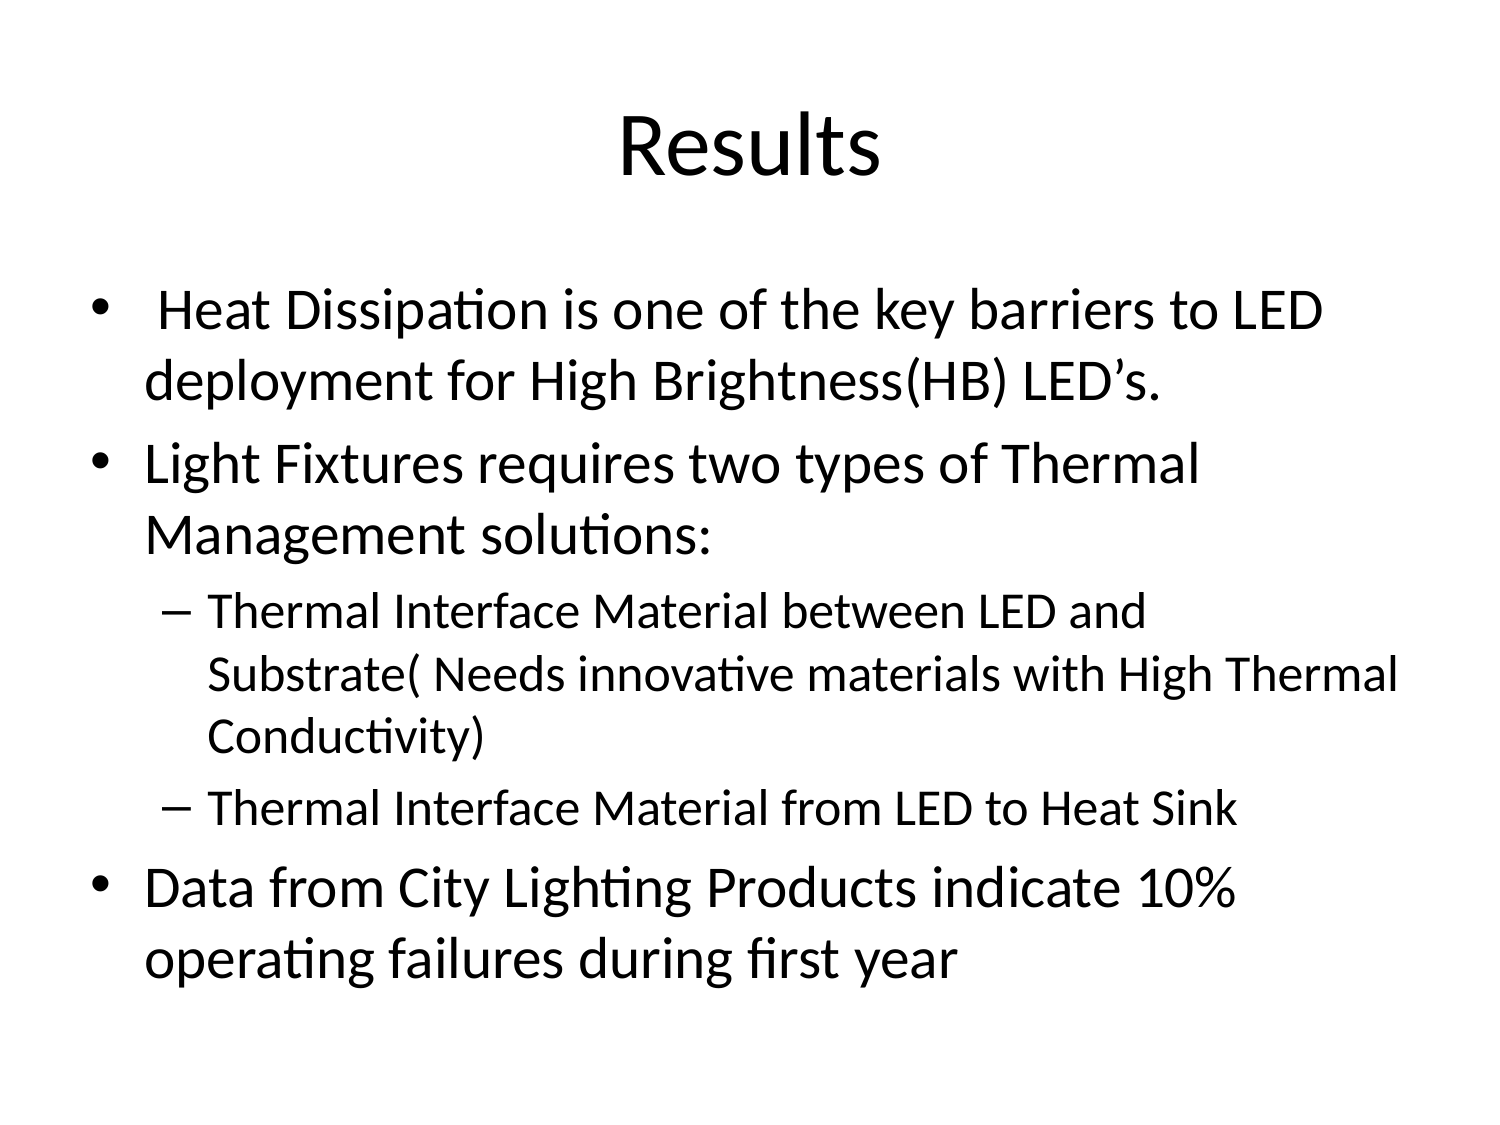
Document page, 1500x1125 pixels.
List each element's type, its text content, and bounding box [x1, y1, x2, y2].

title Results [75, 45, 1425, 233]
list Heat Dissipation is one of the key barriers to LED deployment for High Brightness(HB) LED’s. Light Fixtures requires two types of Thermal Management solutions: Thermal Interface Material between LED and Substrate( Needs innovative materials with High Thermal Conductivity) Thermal Interface Material from LED to Heat Sink Data from City Lighting Products indicate 10% operating failures during first year [75, 262, 1425, 1005]
